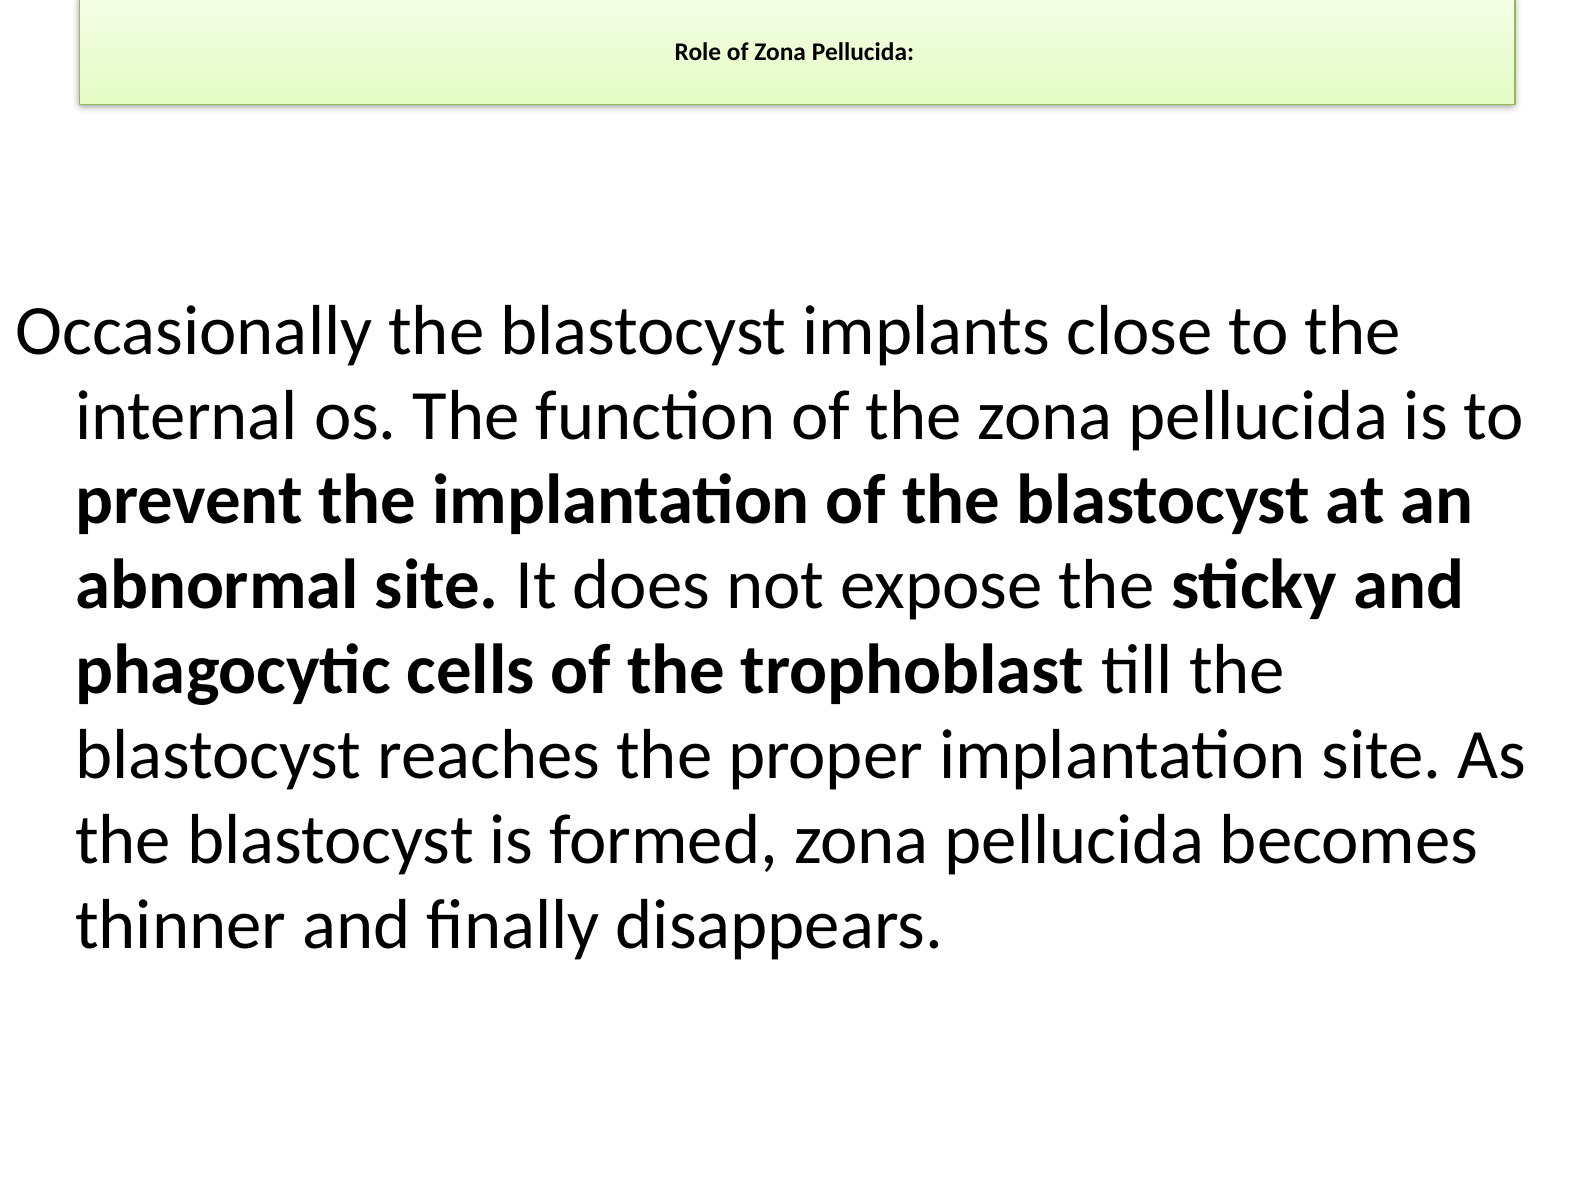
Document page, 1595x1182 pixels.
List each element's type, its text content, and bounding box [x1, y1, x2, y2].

title Role of Zona Pellucida: [79, 0, 1516, 105]
list Occasionally the blastocyst implants close to the internal os. The function of the zona pellucida is to prevent the implantation of the blastocyst at an abnormal site. It does not expose the sticky and phagocytic cells of the trophoblast till the blastocyst reaches the proper implantation site. As the blastocyst is formed, zona pellucida becomes thinner and finally disappears. [0, 275, 1595, 1056]
